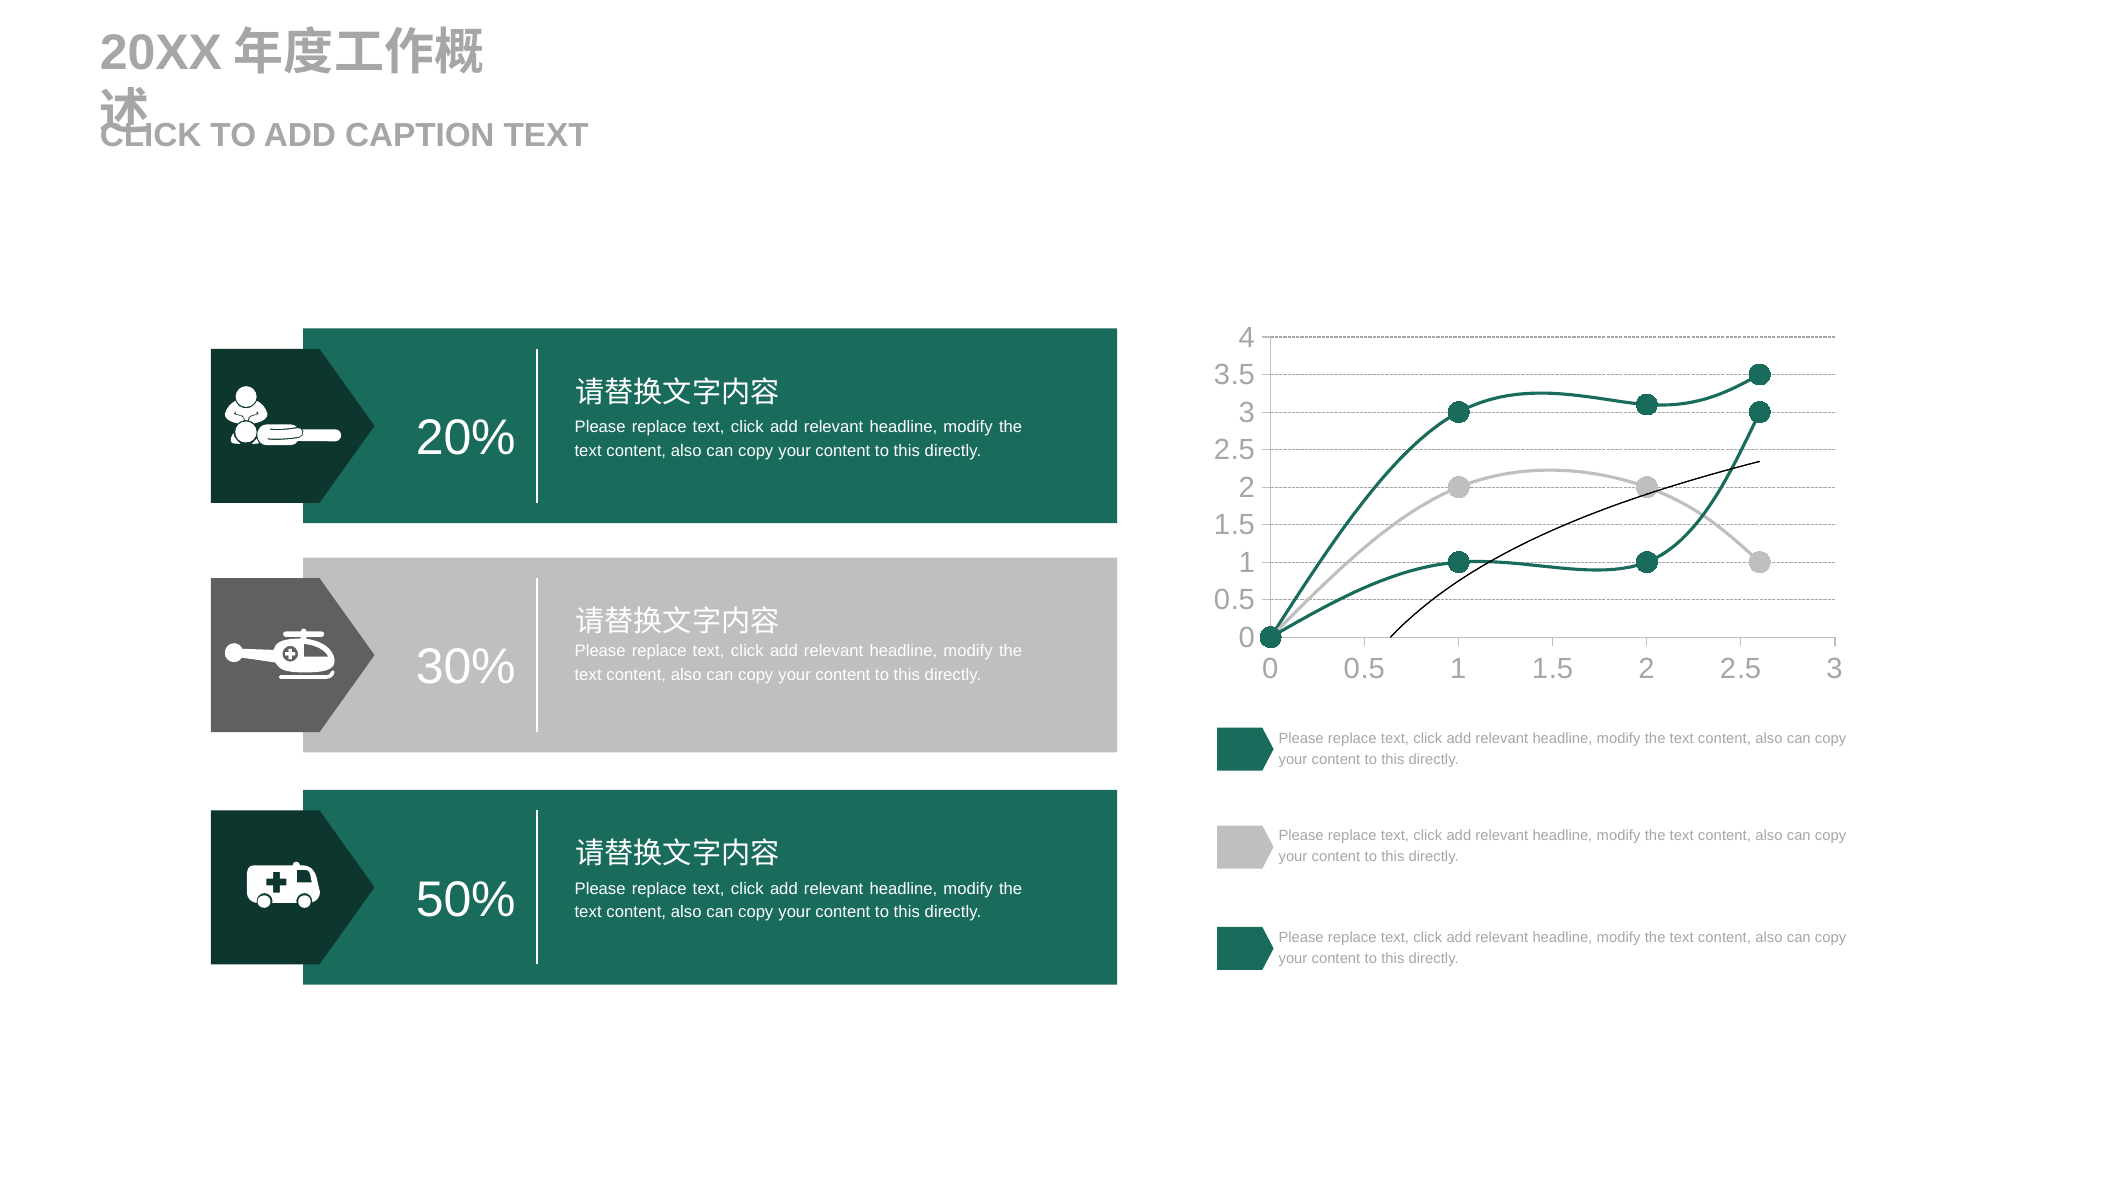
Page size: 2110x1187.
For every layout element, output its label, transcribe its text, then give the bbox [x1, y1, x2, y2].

text_box [302, 327, 1118, 524]
text_box 30% [415, 621, 516, 695]
text_box 20XX年度工作概述 [99, 19, 534, 113]
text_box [210, 348, 375, 503]
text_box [574, 827, 1024, 920]
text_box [574, 366, 1024, 459]
text_box Please replace text, click add relevant headline, modify the text content, also can copy your content to this directly. [1278, 923, 1851, 967]
text_box [1216, 925, 1275, 971]
text_box CLICK TO ADD CAPTION TEXT [99, 113, 629, 154]
text_box [1216, 726, 1275, 772]
text_box Please replace text, click add relevant headline, modify the text content, also can copy your content to this directly. [1278, 724, 1851, 768]
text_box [210, 810, 375, 965]
text_box [1216, 824, 1275, 870]
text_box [210, 578, 375, 733]
text_box Please replace text, click add relevant headline, modify the text content, also can copy your content to this directly. [1278, 821, 1851, 865]
text_box [302, 789, 1118, 986]
text_box [302, 557, 1118, 754]
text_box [574, 595, 1024, 683]
text_box 20% [415, 392, 516, 465]
text_box 50% [415, 854, 516, 927]
chart [1200, 313, 1857, 693]
